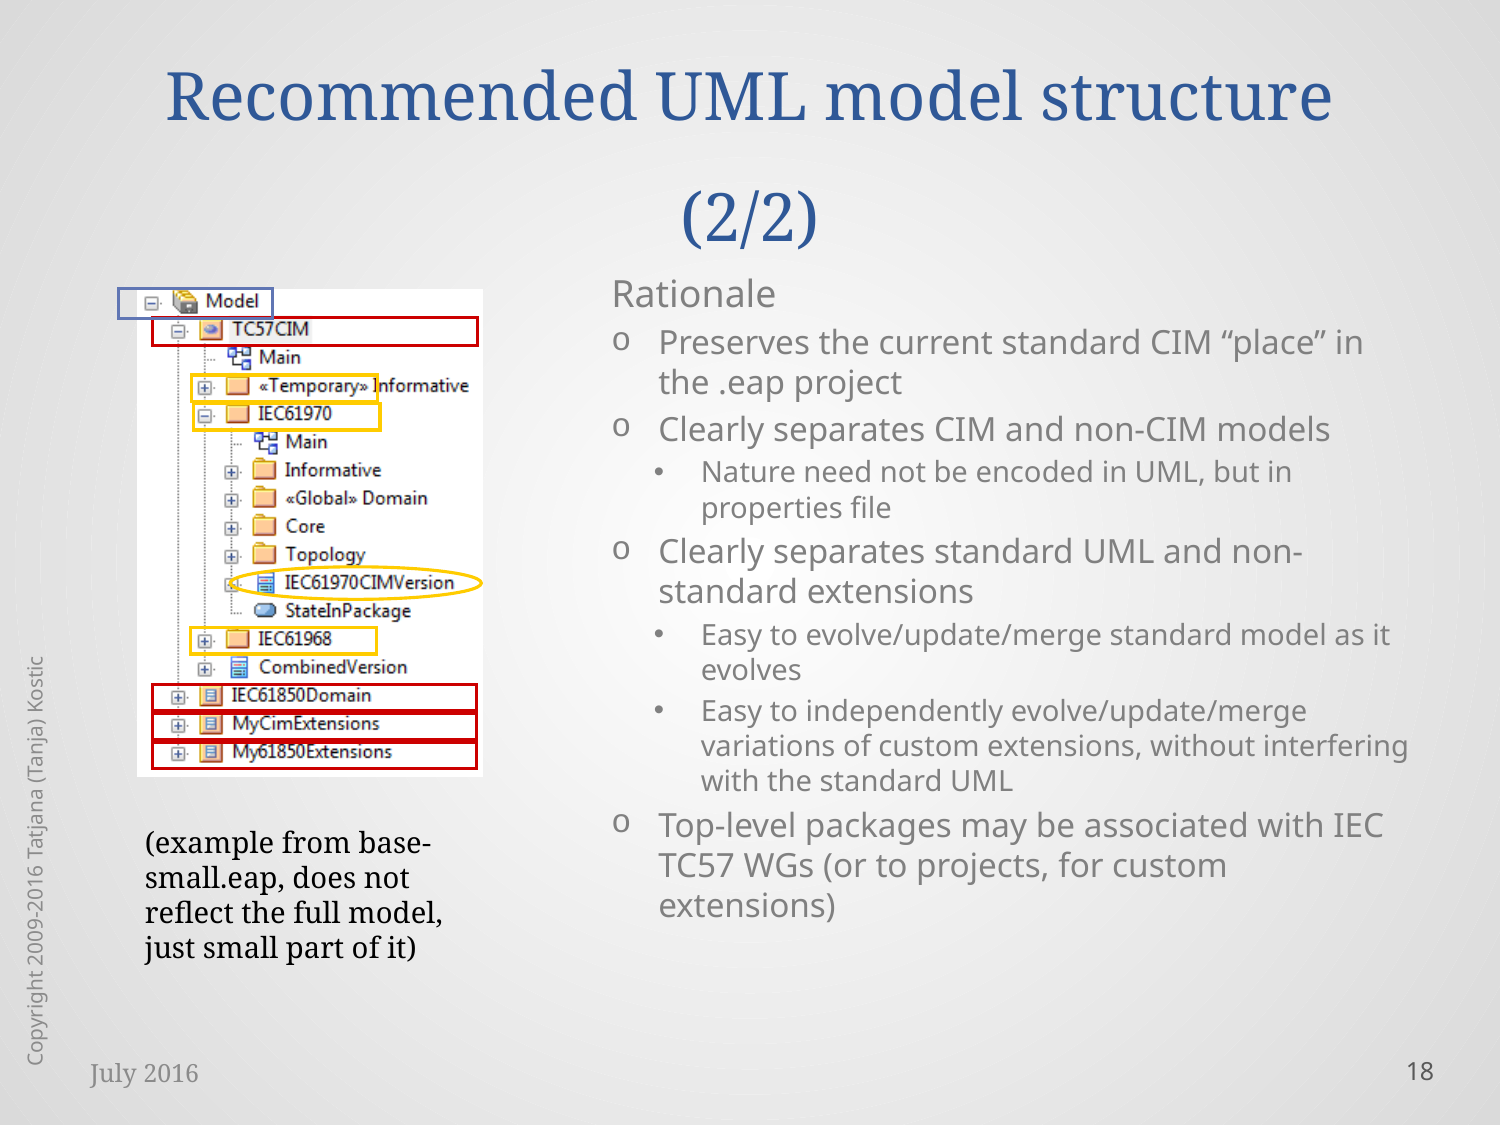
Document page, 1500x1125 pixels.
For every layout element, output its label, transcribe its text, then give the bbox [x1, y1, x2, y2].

text_box (example from base-small.eap, does not reflect the full model, just small part of it) [130, 817, 477, 972]
list Rationale Preserves the current standard CIM “place” in the .eap project Clearly separates CIM and non-CIM models Nature need not be encoded in UML, but in properties file Clearly separates standard UML and non-standard extensions Easy to evolve/update/merge standard model as it evolves Easy to independently evolve/update/merge variations of custom extensions, without interfering with the standard UML Top-level packages may be associated with IEC TC57 WGs (or to projects, for custom extensions) [596, 262, 1425, 1005]
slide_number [75, 1042, 313, 1103]
slide_number 18 [1401, 1042, 1494, 1103]
title Recommended UML model structure (2/2) [75, 0, 1425, 263]
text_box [118, 287, 483, 778]
footer Copyright 2009-2016 Tatjana (Tanja) Kostic [18, 621, 54, 1101]
